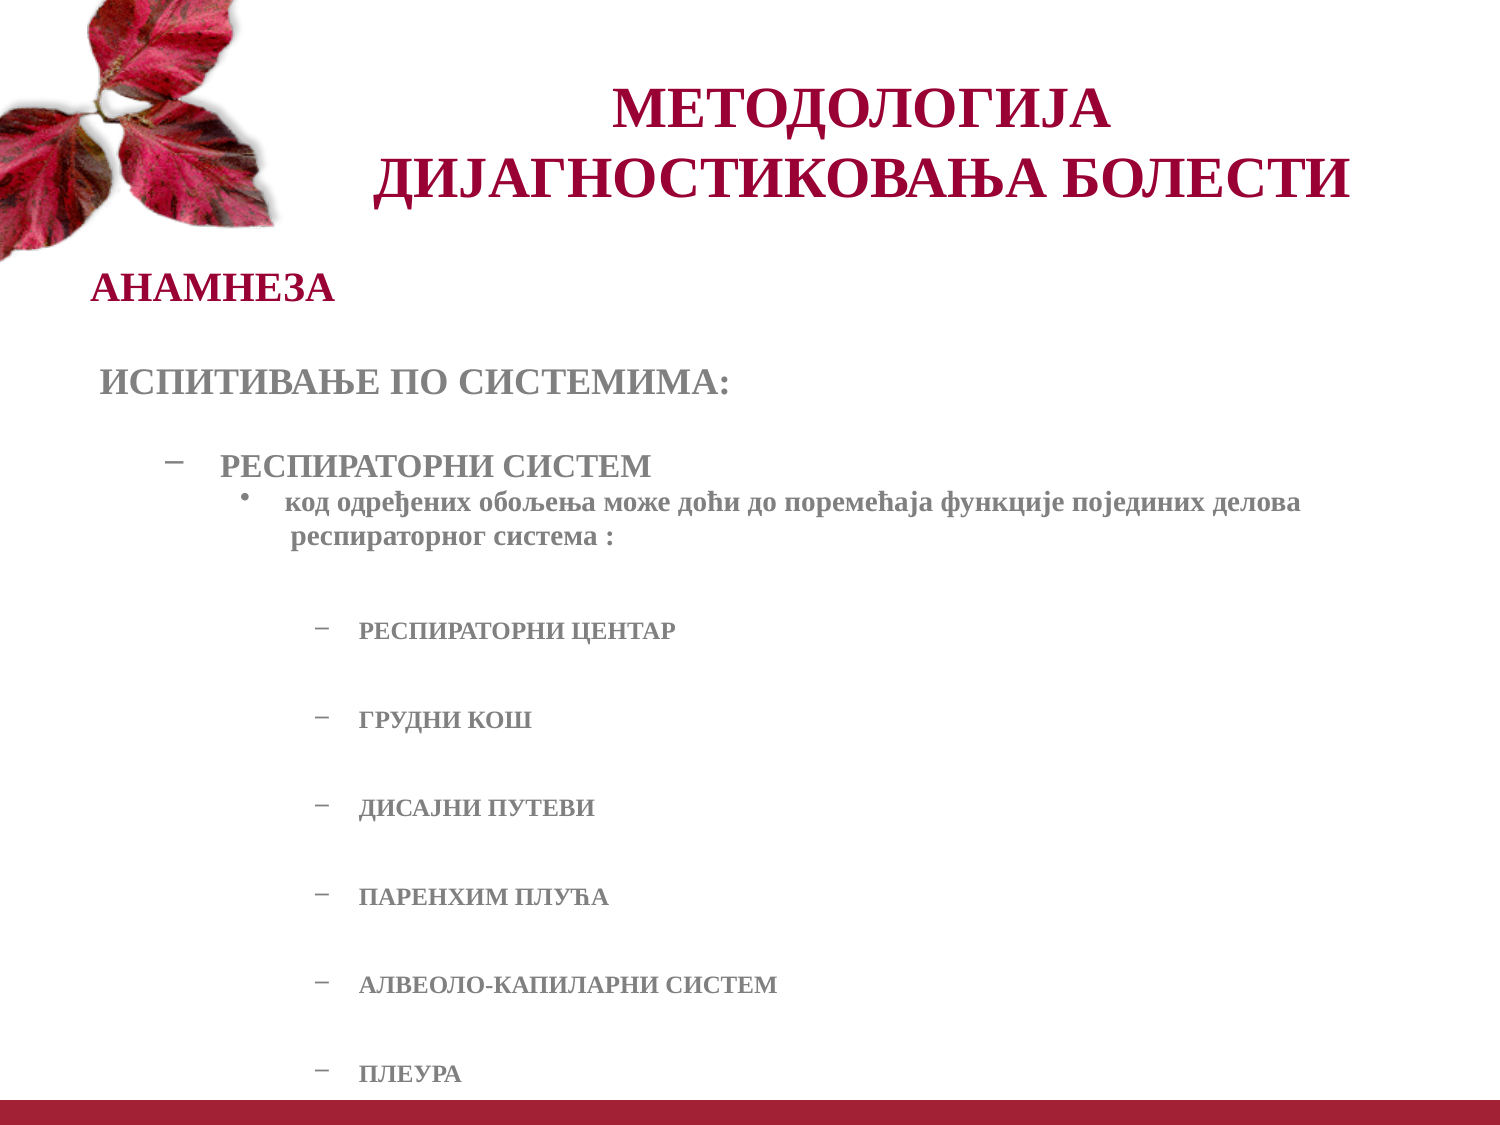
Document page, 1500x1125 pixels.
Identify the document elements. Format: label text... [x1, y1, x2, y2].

picture [0, 0, 295, 273]
title МЕТОДОЛОГИЈА ДИЈАГНОСТИКОВАЊА БОЛЕСТИ [289, 44, 1436, 233]
list АНАМНЕЗА ИСПИТИВАЊЕ ПО СИСТЕМИМА: РЕСПИРАТОРНИ СИСТЕМ код одређених обољења може доћи до поремећаја функције појединих делова респираторног система : РЕСПИРАТОРНИ ЦЕНТАР ГРУДНИ КОШ ДИСАЈНИ ПУТЕВИ ПАРЕНХИМ ПЛУЋА АЛВЕОЛО-КАПИЛАРНИ СИСТЕМ ПЛЕУРА ДИЈАФРАГМА [74, 262, 1426, 1006]
